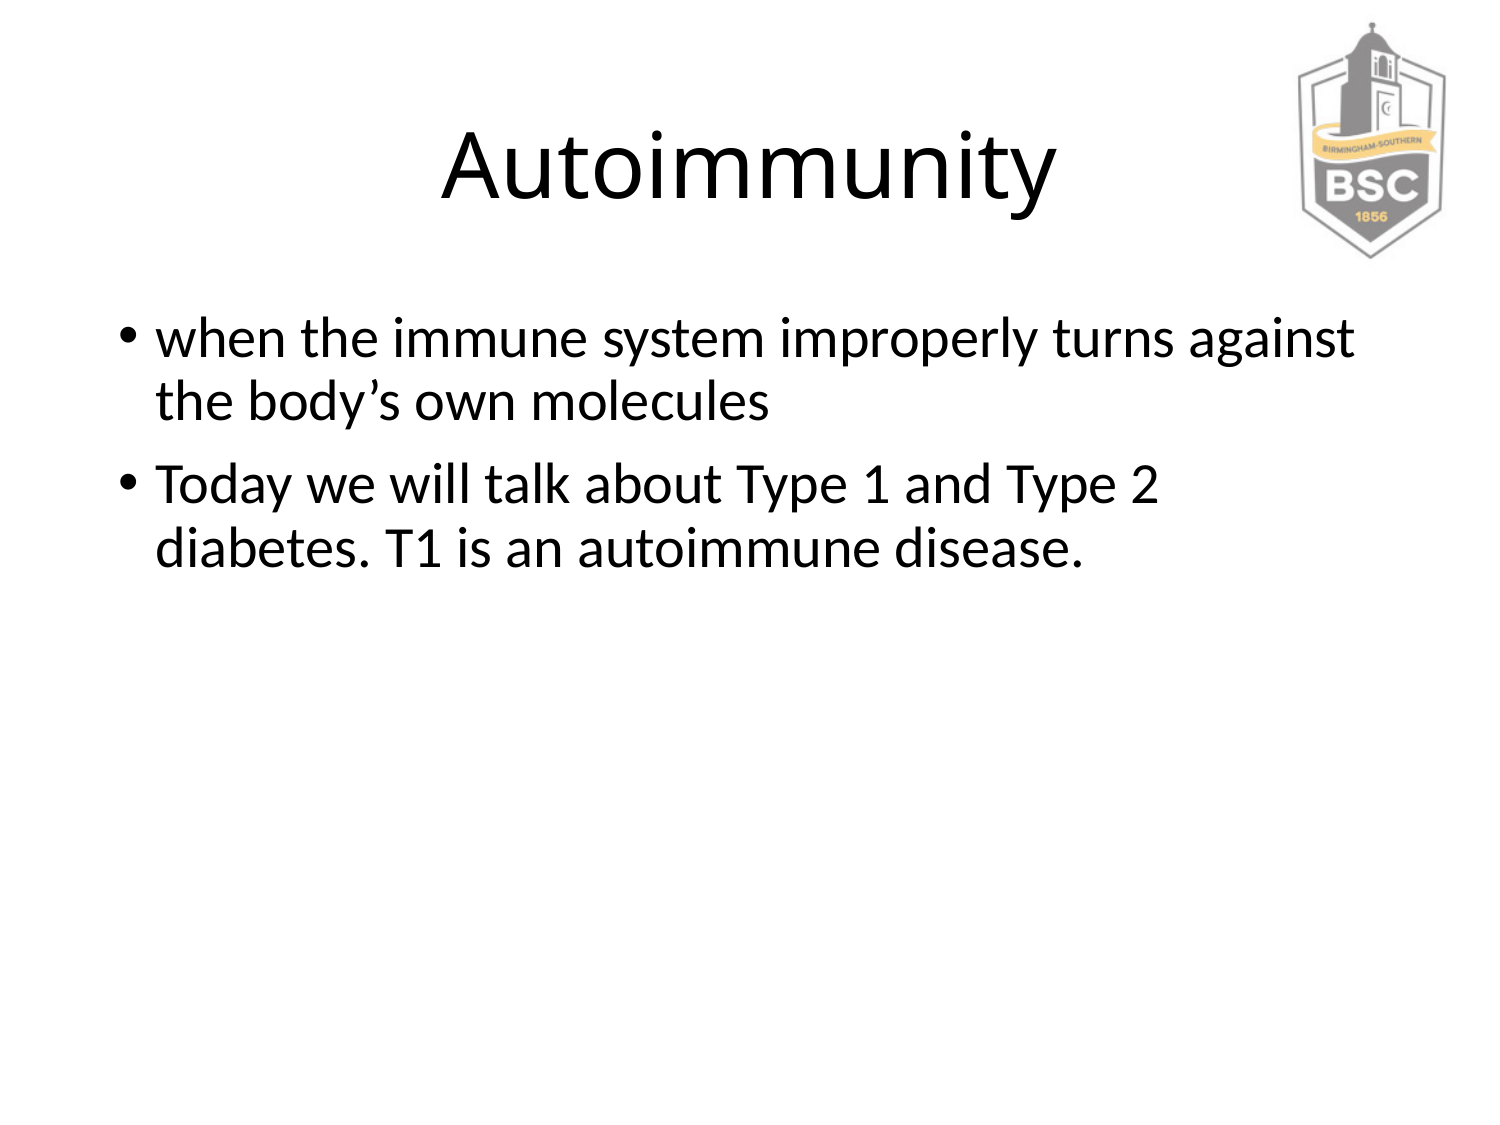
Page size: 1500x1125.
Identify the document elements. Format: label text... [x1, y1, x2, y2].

list when the immune system improperly turns against the body’s own molecules Today we will talk about Type 1 and Type 2 diabetes. T1 is an autoimmune disease. [103, 299, 1397, 1014]
title Autoimmunity [103, 59, 1397, 278]
picture [1283, 14, 1461, 269]
